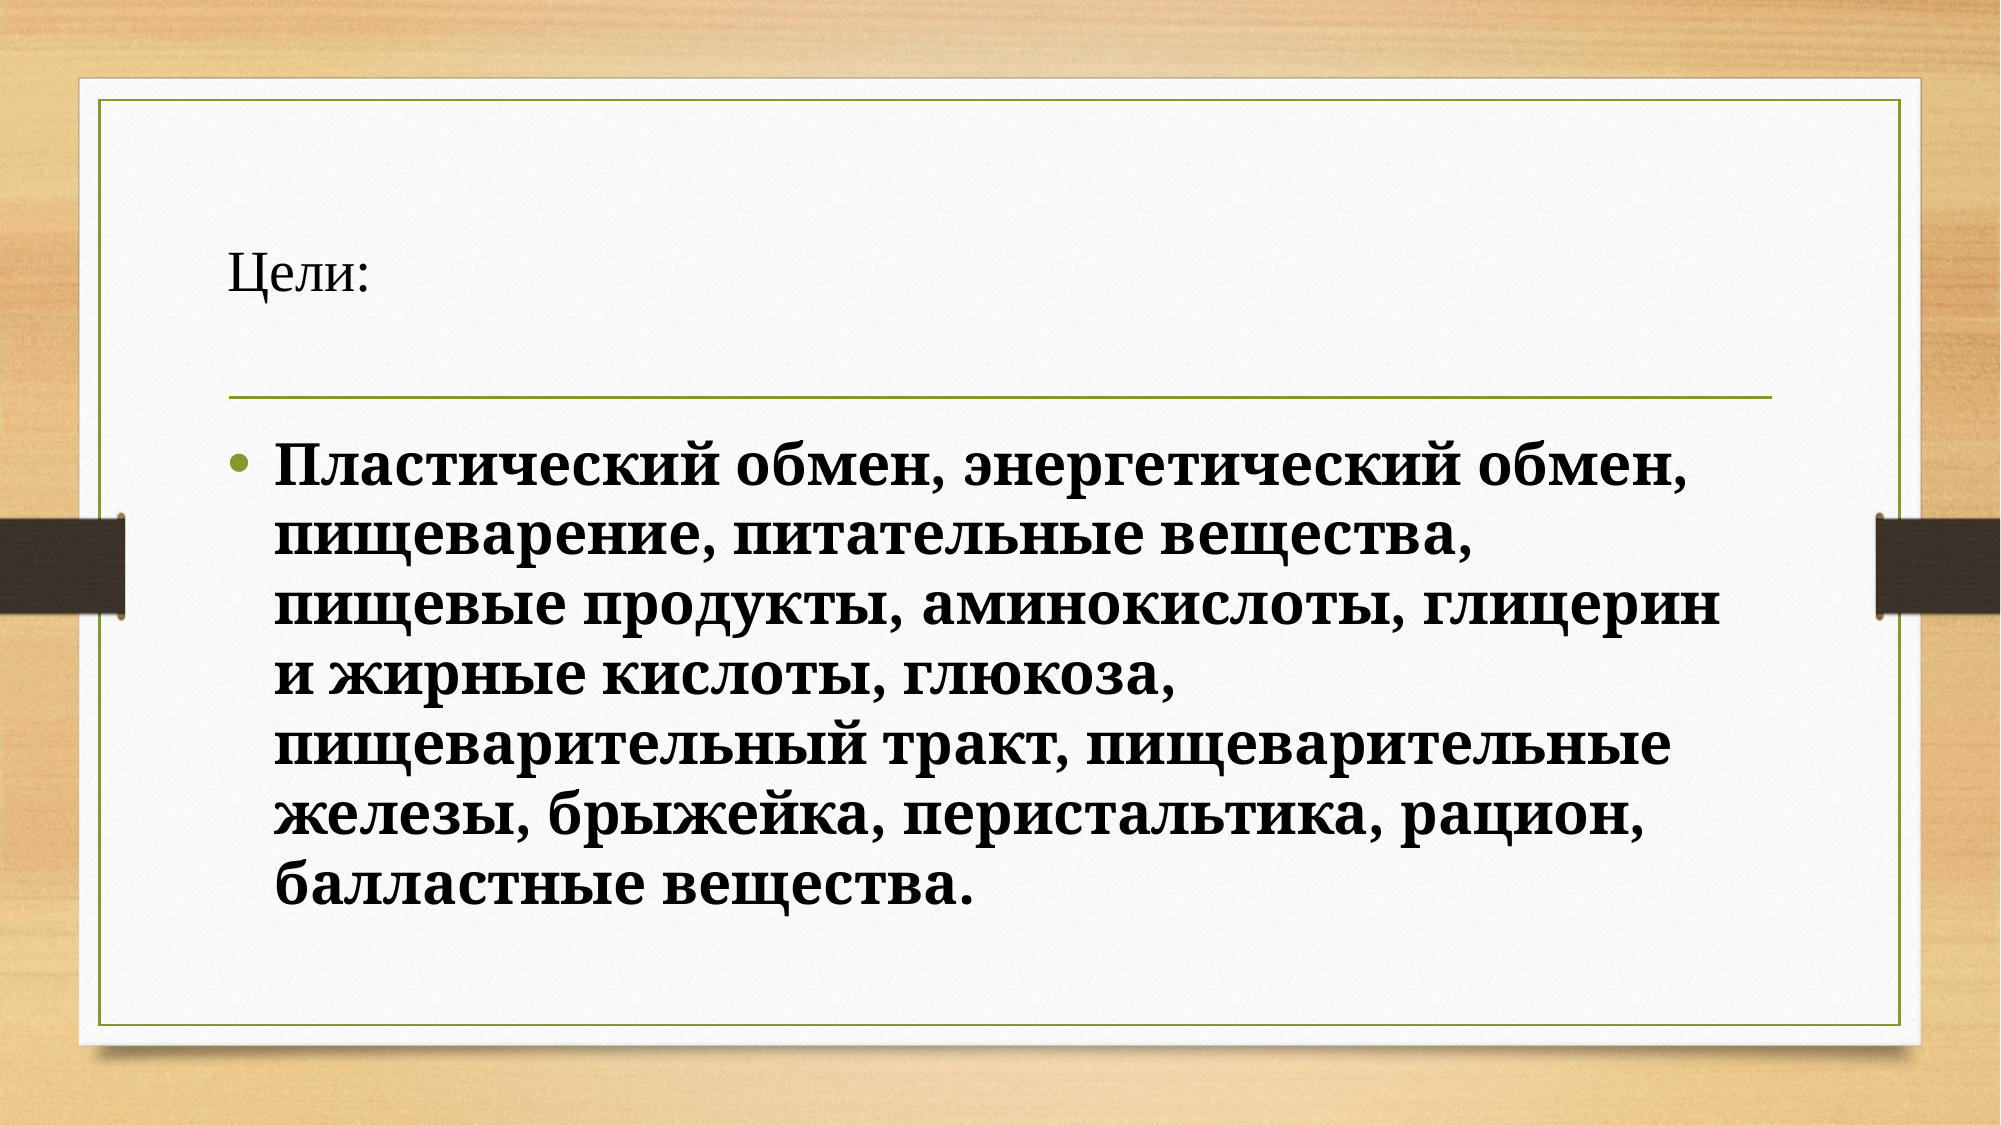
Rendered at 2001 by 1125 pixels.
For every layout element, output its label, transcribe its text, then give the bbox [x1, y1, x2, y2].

list Пластический обмен, энергетический обмен, пищеварение, питательные вещества, пищевые продукты, аминокислоты, глицерин и жирные кислоты, глюкоза, пищеварительный тракт, пищеварительные железы, брыжейка, перистальтика, рацион, балластные вещества. [212, 419, 1788, 964]
picture [0, 0, 2001, 1125]
title Цели: [212, 161, 1788, 375]
